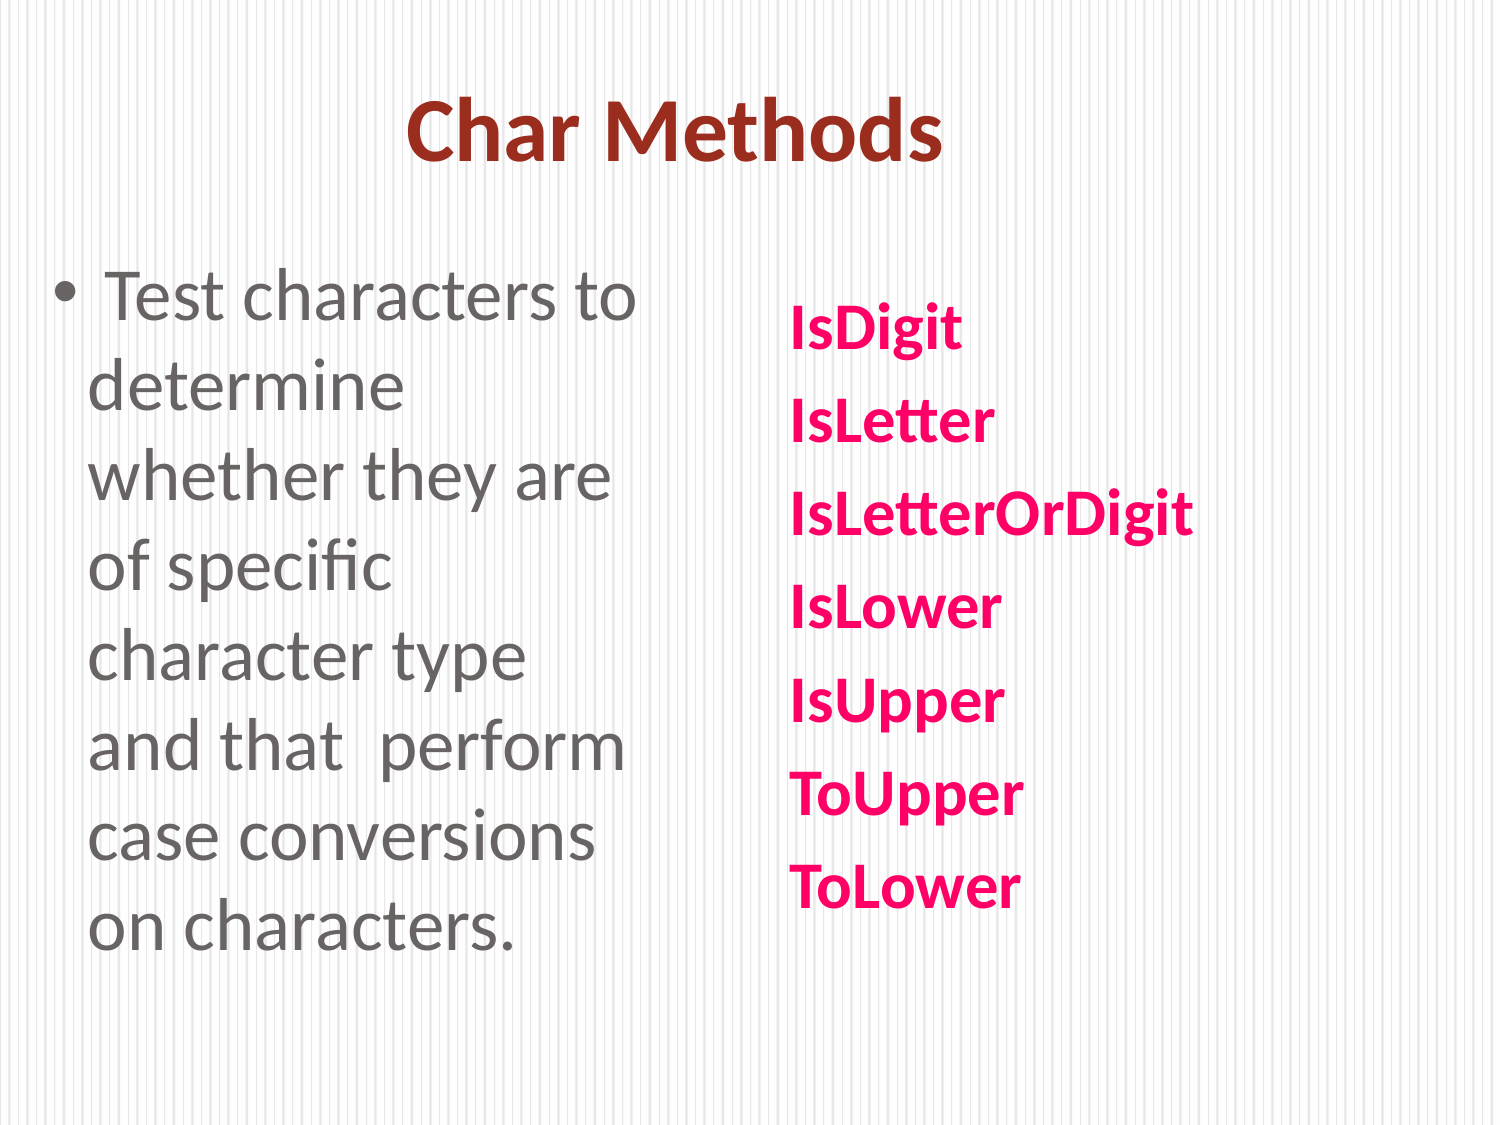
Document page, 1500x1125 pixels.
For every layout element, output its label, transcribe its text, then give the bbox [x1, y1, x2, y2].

text_box Char Methods [149, 62, 1200, 188]
text_box IsDigit IsLetter IsLetterOrDigit IsLower IsUpper ToUpper ToLower [774, 275, 1338, 975]
text_box Test characters to determine whether they are of specific character type and that perform case conversions on characters. [37, 237, 675, 1038]
